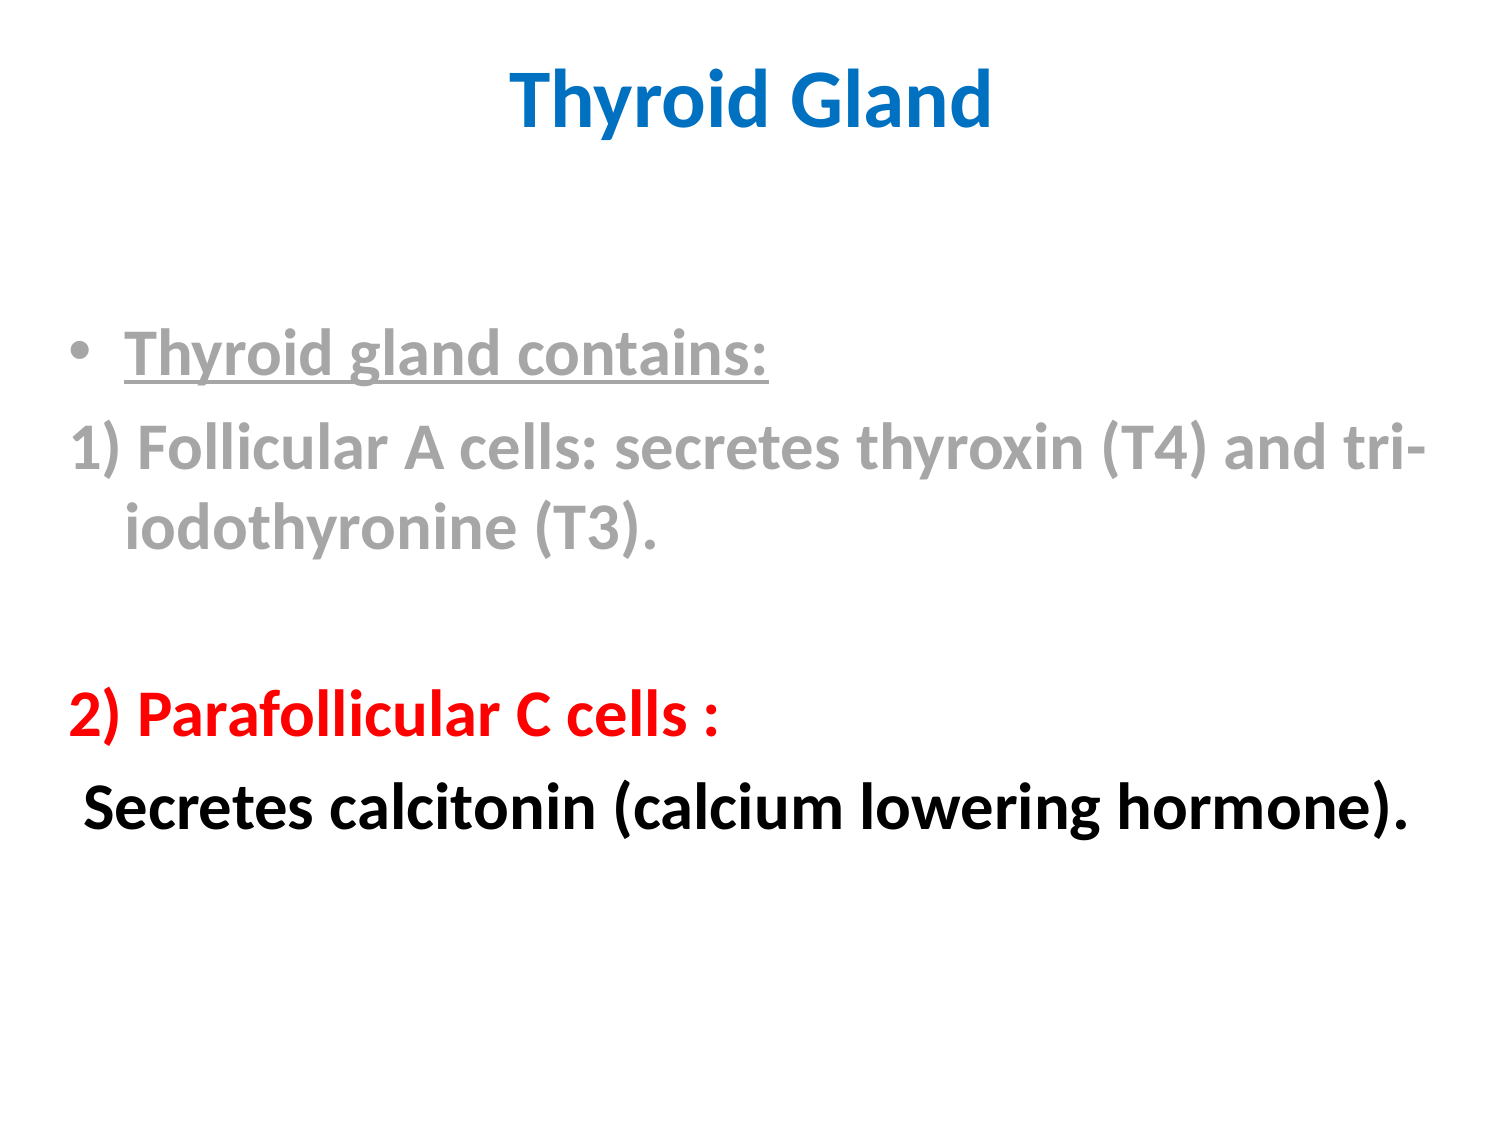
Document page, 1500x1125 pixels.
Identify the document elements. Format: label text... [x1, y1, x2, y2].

title Thyroid Gland [76, 0, 1427, 188]
list Thyroid gland contains: 1) Follicular A cells: secretes thyroxin (T4) and tri-iodothyronine (T3). 2) Parafollicular C cells : Secretes calcitonin (calcium lowering hormone). [53, 208, 1447, 1047]
